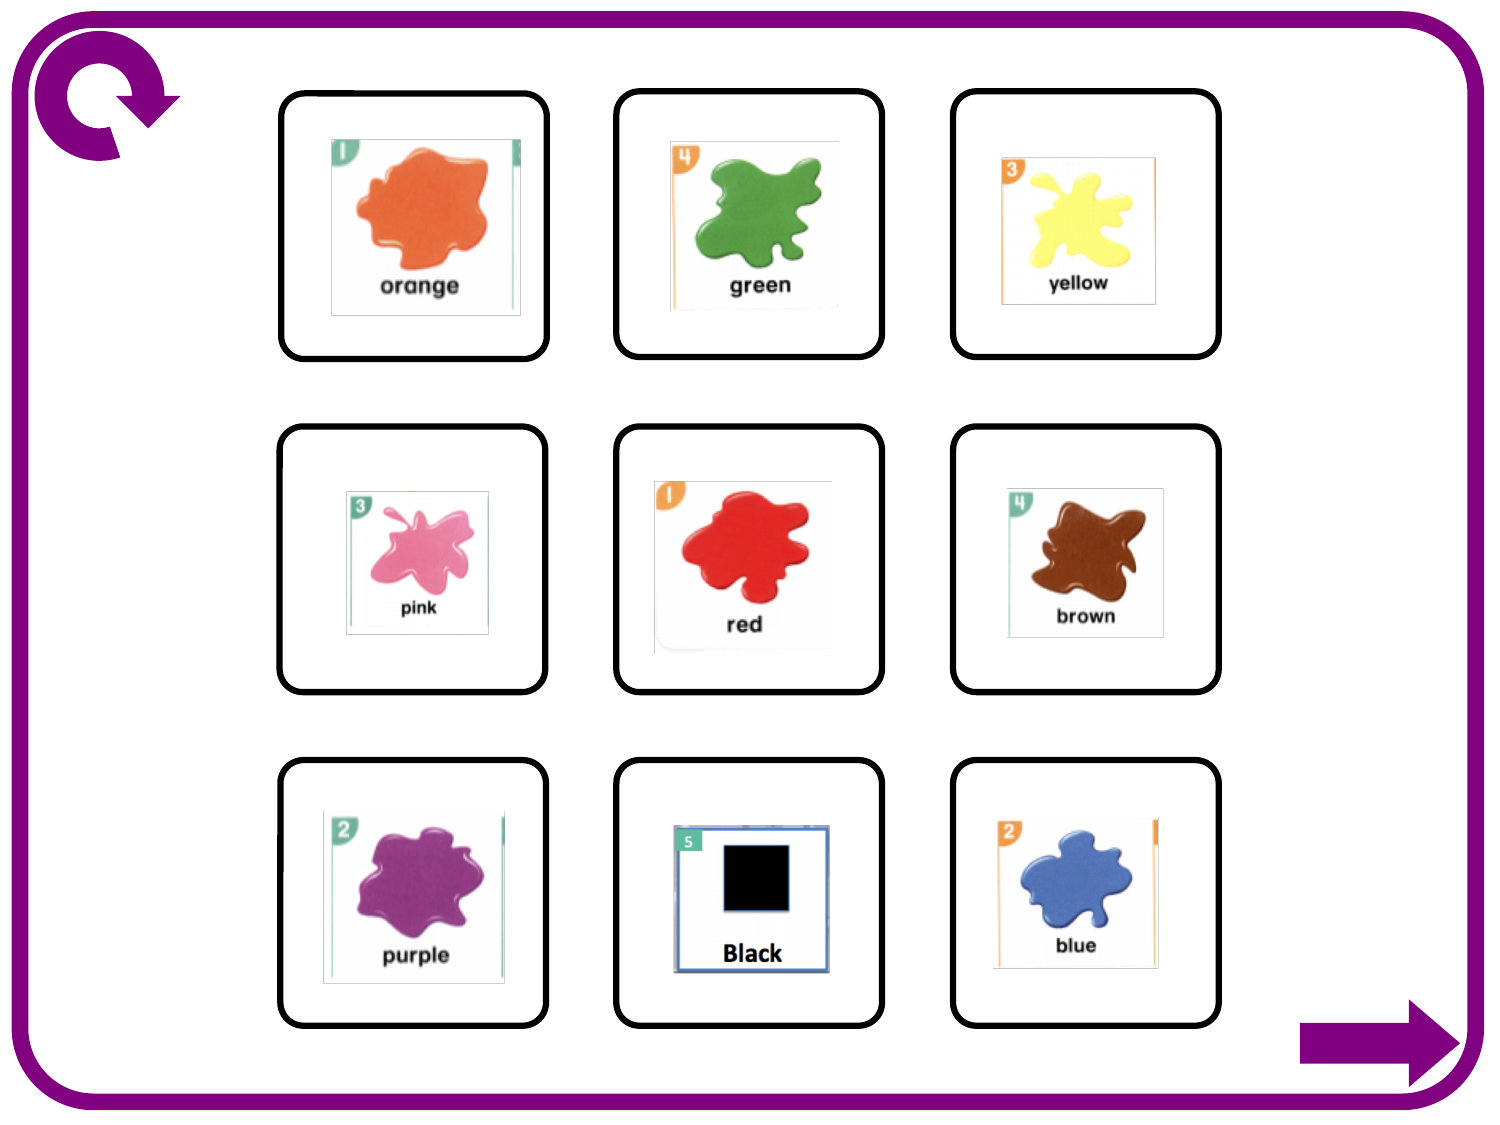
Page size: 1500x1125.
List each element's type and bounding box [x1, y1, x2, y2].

text_box [281, 93, 547, 360]
picture [327, 99, 526, 356]
picture [649, 446, 836, 688]
text_box [953, 91, 1219, 357]
text_box [616, 91, 882, 357]
picture [1002, 456, 1168, 670]
text_box [953, 760, 1219, 1026]
text_box [1299, 999, 1500, 1125]
text_box [953, 426, 1219, 693]
picture [989, 781, 1162, 1005]
picture [666, 112, 843, 340]
text_box [616, 760, 882, 1026]
text_box [280, 760, 547, 1026]
picture [318, 774, 510, 1021]
text_box [34, 30, 181, 161]
text_box [19, 19, 1476, 1102]
picture [670, 793, 834, 1005]
picture [998, 126, 1159, 335]
text_box [279, 426, 546, 693]
text_box [616, 426, 882, 693]
picture [343, 466, 492, 660]
